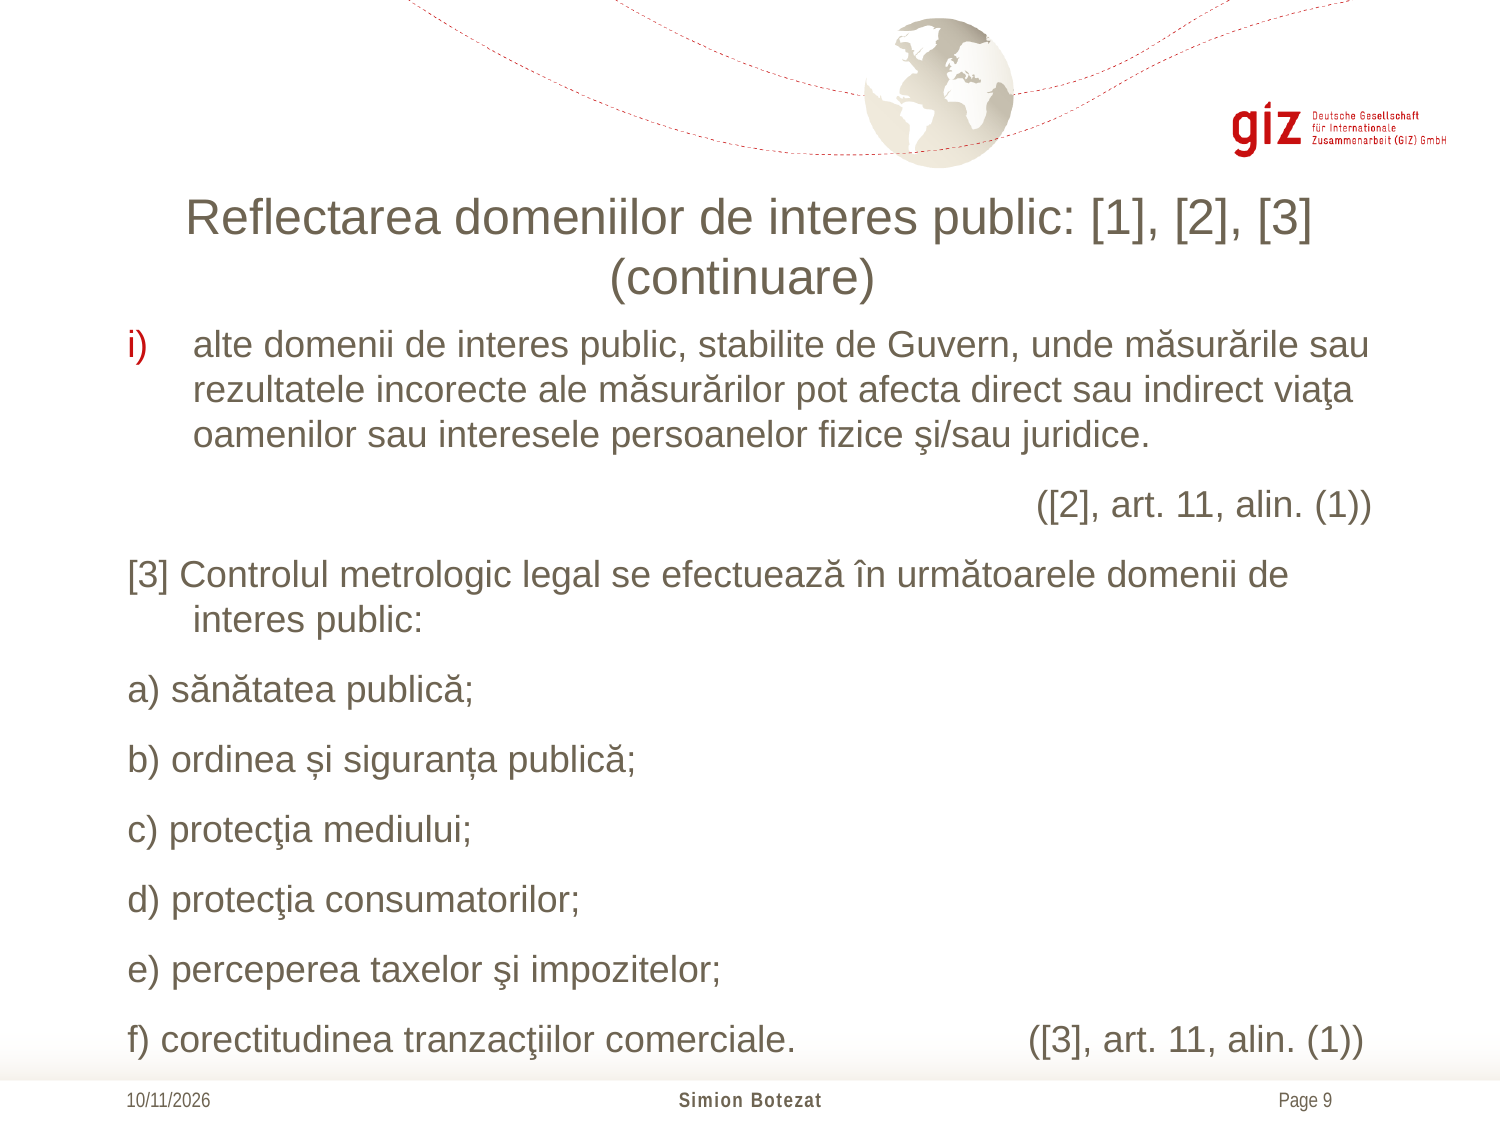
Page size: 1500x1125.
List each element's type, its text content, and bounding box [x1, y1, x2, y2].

list alte domenii de interes public, stabilite de Guvern, unde măsurările sau rezultatele incorecte ale măsurărilor pot afecta direct sau indirect viaţa oamenilor sau interesele persoanelor fizice şi/sau juridice. ([2], art. 11, alin. (1)) [3] Controlul metrologic legal se efectuează în următoarele domenii de interes public: a) sănătatea publică; b) ordinea și siguranța publică; c) protecţia mediului; d) protecţia consumatorilor; e) perceperea taxelor şi impozitelor; f) corectitudinea tranzacţiilor comerciale. ([3], art. 11, alin. (1)) [111, 312, 1389, 1074]
title Reflectarea domeniilor de interes public: [1], [2], [3] (continuare) [111, 176, 1389, 302]
picture [0, 959, 1500, 1081]
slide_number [111, 1079, 325, 1121]
picture [0, 0, 1500, 184]
footer Simion Botezat [469, 1079, 1031, 1121]
